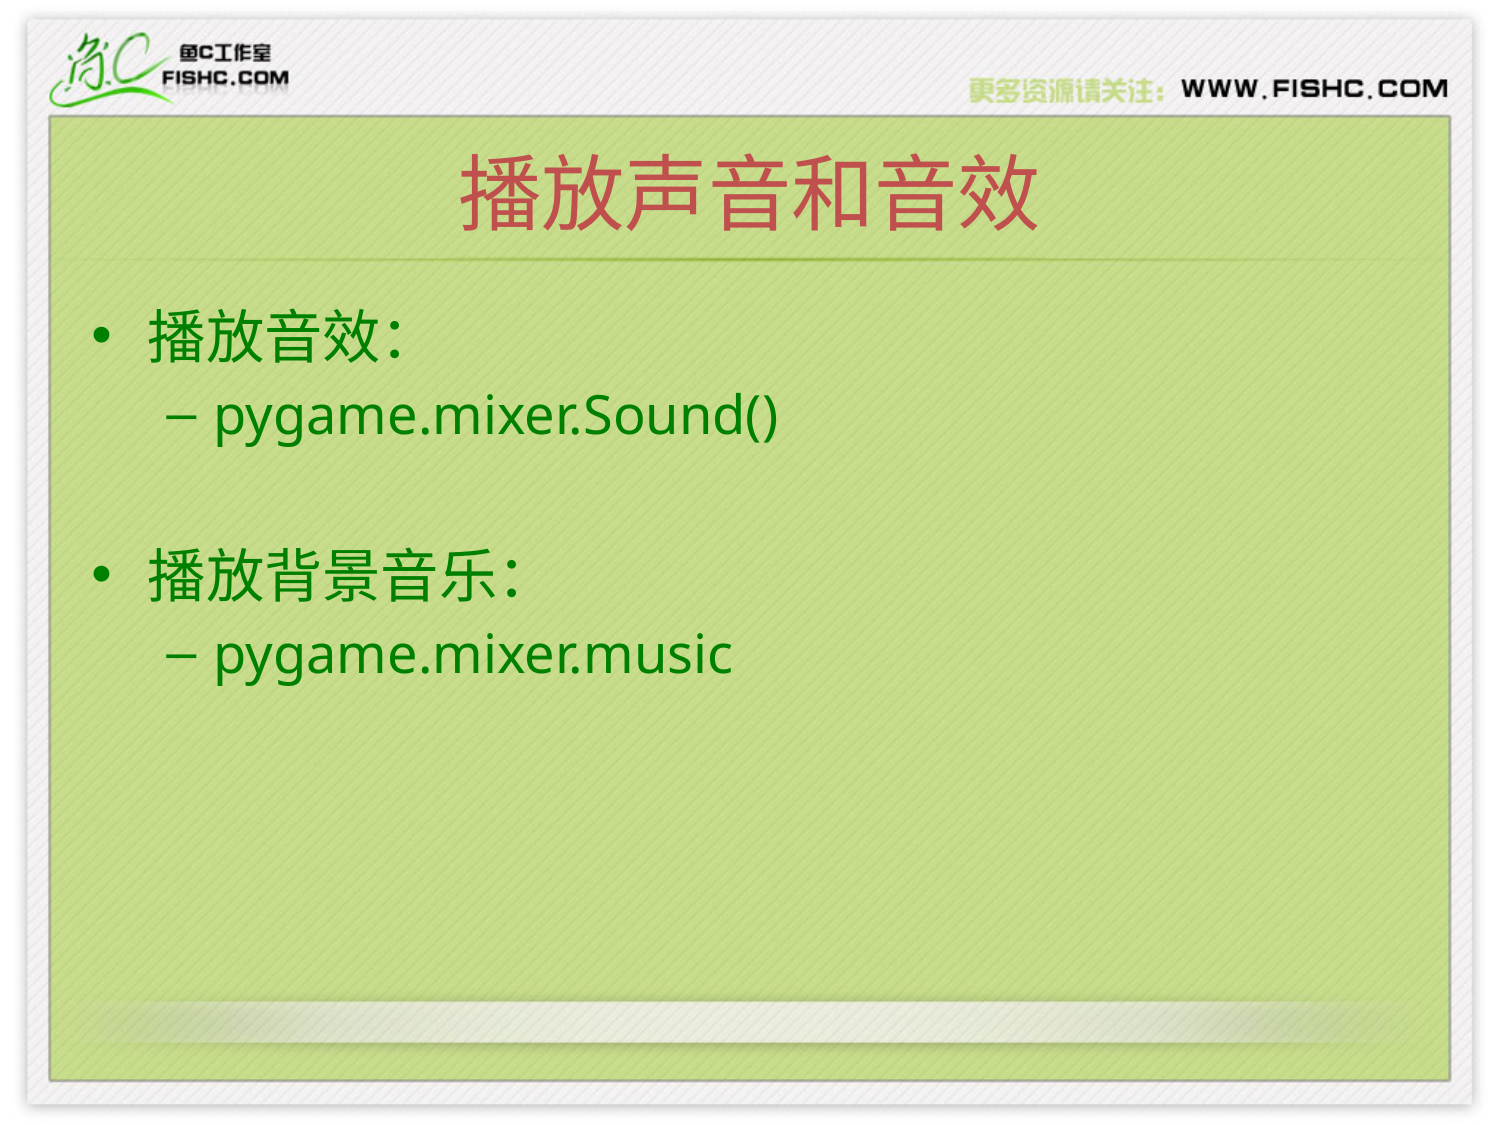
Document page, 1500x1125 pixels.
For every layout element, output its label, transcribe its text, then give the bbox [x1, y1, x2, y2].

picture [0, 0, 1500, 1125]
list 播放音效： pygame.mixer.Sound() 播放背景音乐： pygame.mixer.music [76, 292, 1427, 1035]
title 播放声音和音效 [75, 113, 1425, 268]
